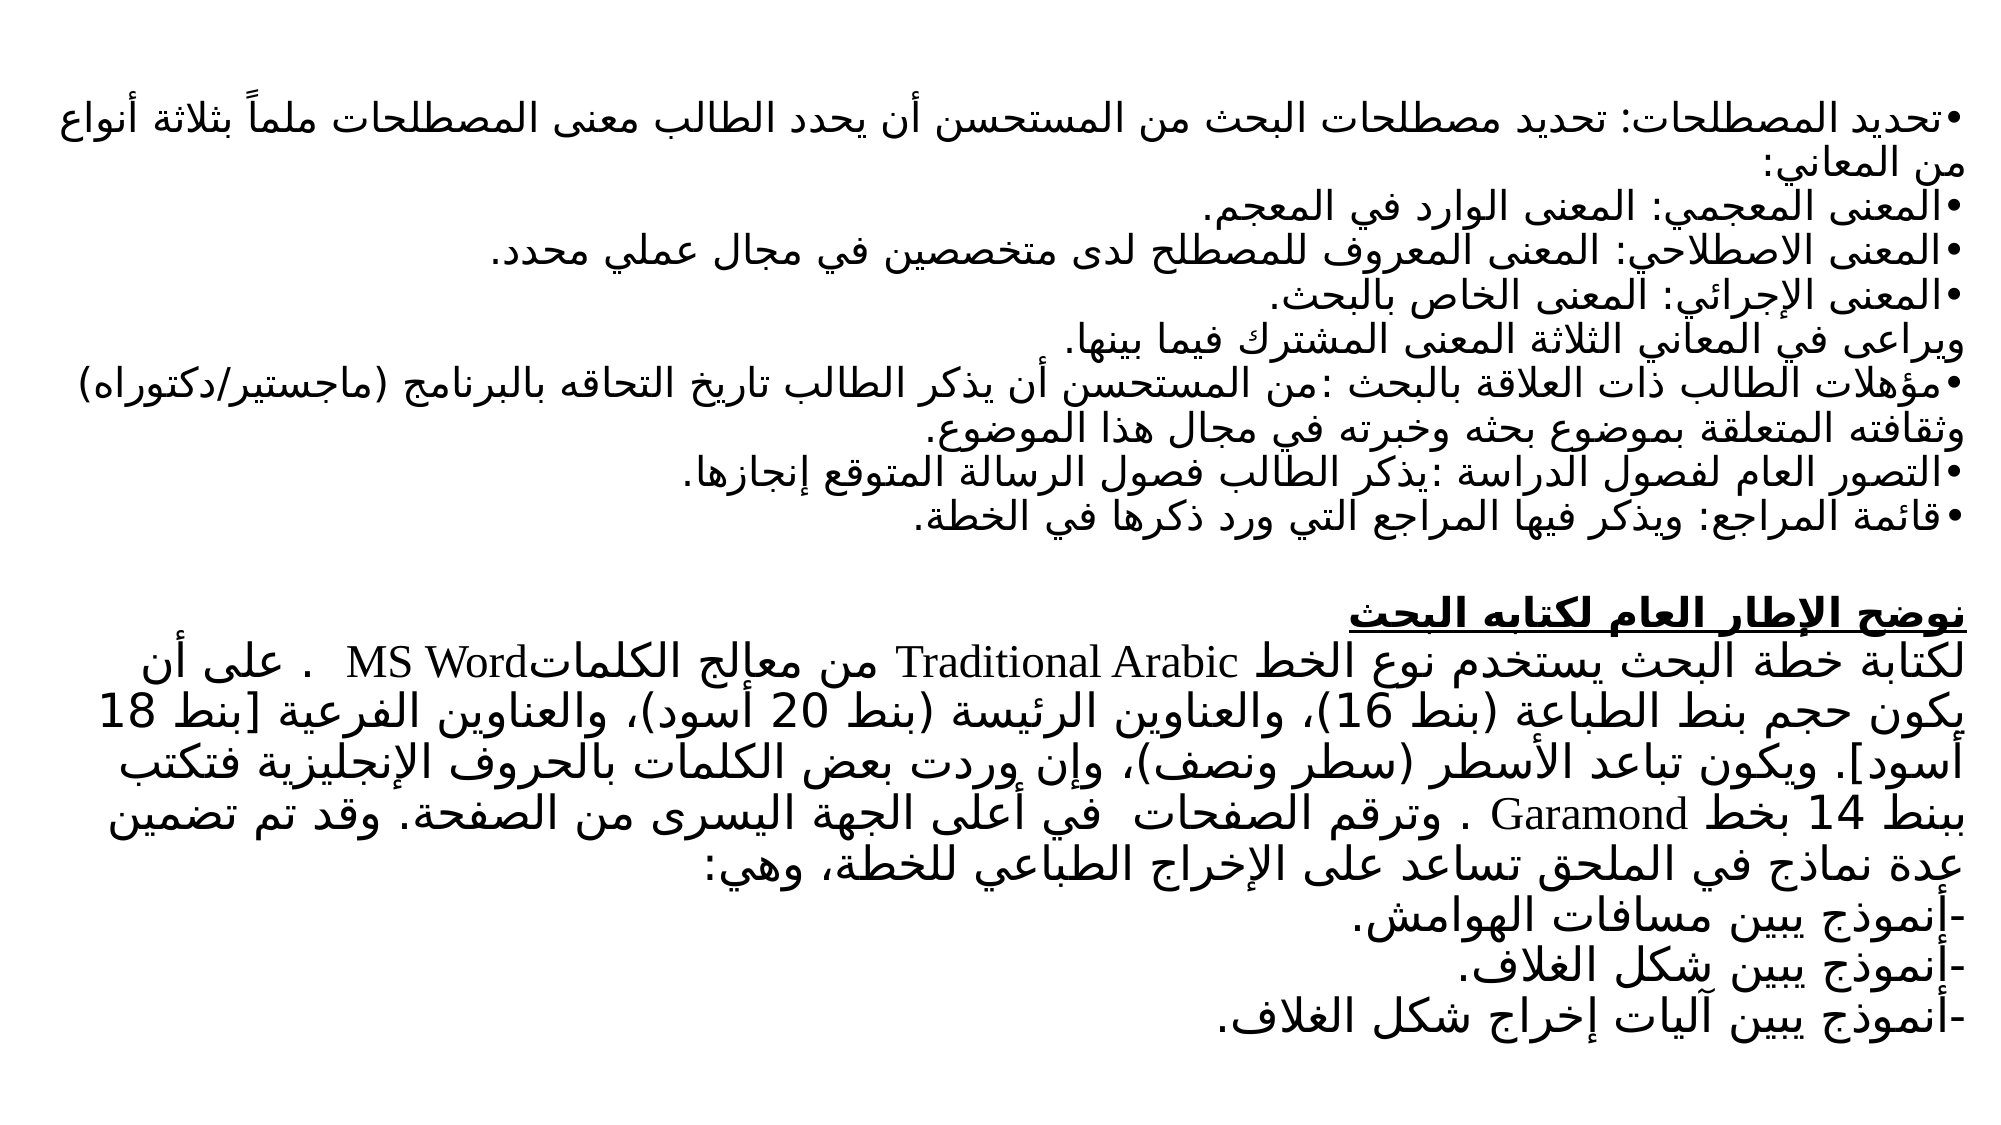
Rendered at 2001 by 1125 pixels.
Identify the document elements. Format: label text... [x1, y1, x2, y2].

title •تحديد المصطلحات: تحديد مصطلحات البحث من المستحسن أن يحدد الطالب معنى المصطلحات ملماً بثلاثة أنواع من المعاني: •المعنى المعجمي: المعنى الوارد في المعجم. •المعنى الاصطلاحي: المعنى المعروف للمصطلح لدى متخصصين في مجال عملي محدد. •المعنى الإجرائي: المعنى الخاص بالبحث. ويراعى في المعاني الثلاثة المعنى المشترك فيما بينها. •مؤهلات الطالب ذات العلاقة بالبحث :من المستحسن أن يذكر الطالب تاريخ التحاقه بالبرنامج (ماجستير/دكتوراه) وثقافته المتعلقة بموضوع بحثه وخبرته في مجال هذا الموضوع. •التصور العام لفصول الدراسة :يذكر الطالب فصول الرسالة المتوقع إنجازها. •قائمة المراجع: ويذكر فيها المراجع التي ورد ذكرها في الخطة. نوضح الإطار العام لكتابه البحث لكتابة خطة البحث يستخدم نوع الخط Traditional Arabic من معالج الكلماتMS Word . على أن يكون حجم بنط الطباعة (بنط 16)، والعناوين الرئيسة (بنط 20 أسود)، والعناوين الفرعية [بنط 18 أسود]. ويكون تباعد الأسطر (سطر ونصف)، وإن وردت بعض الكلمات بالحروف الإنجليزية فتكتب ببنط 14 بخط Garamond . وترقم الصفحات في أعلى الجهة اليسرى من الصفحة. وقد تم تضمين عدة نماذج في الملحق تساعد على الإخراج الطباعي للخطة، وهي: -أنموذج يبين مسافات الهوامش. -أنموذج يبين شكل الغلاف. -أنموذج يبين آليات إخراج شكل الغلاف. [22, 23, 1983, 1109]
